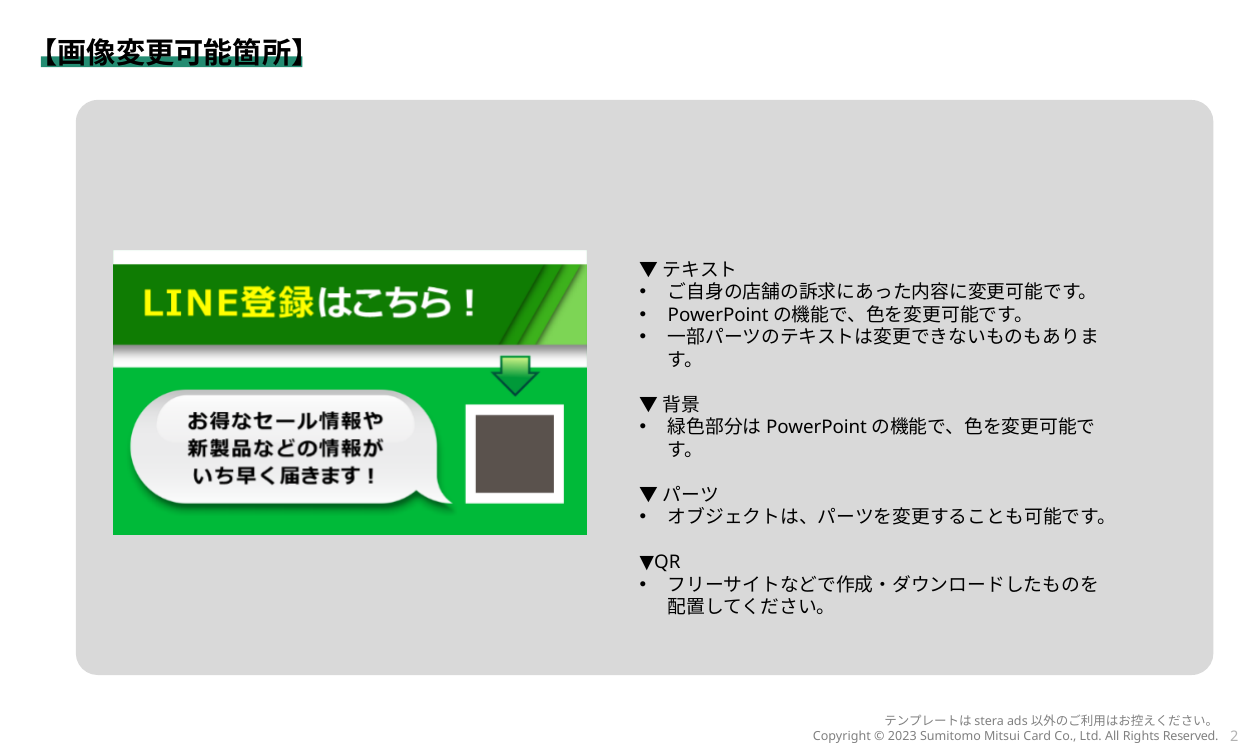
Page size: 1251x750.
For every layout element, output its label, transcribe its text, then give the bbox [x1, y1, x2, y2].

text_box ▼テキスト ご自身の店舗の訴求にあった内容に変更可能です。 PowerPointの機能で、色を変更可能です。 一部パーツのテキストは変更できないものもあります。 ▼背景 緑色部分はPowerPointの機能で、色を変更可能です。 ▼パーツ オブジェクトは、パーツを変更することも可能です。 ▼QR フリーサイトなどで作成・ダウンロードしたものを 配置してください。 [624, 249, 1137, 625]
text_box 【画像変更可能箇所】 [13, 26, 413, 77]
text_box [73, 97, 1216, 678]
picture [113, 250, 587, 535]
slide_number 1 [951, 726, 1239, 744]
